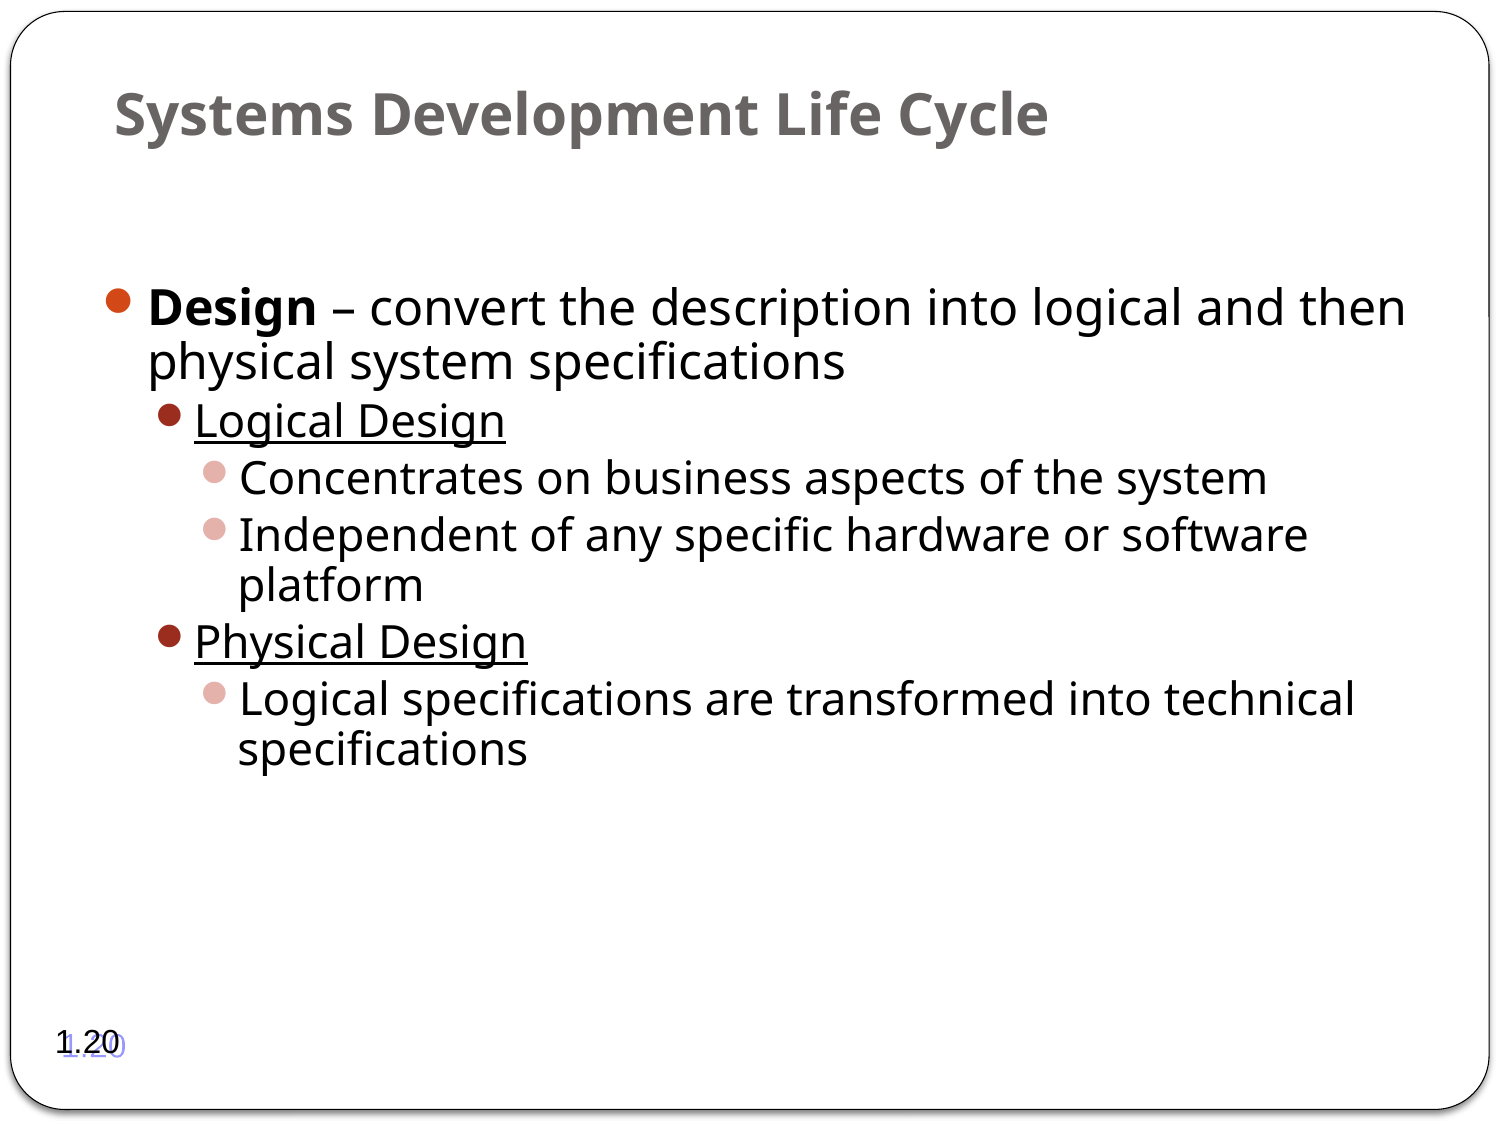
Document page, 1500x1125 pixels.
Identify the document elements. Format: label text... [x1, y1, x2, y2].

text_box 1.20 [37, 1012, 138, 1107]
list Design – convert the description into logical and then physical system specifications Logical Design Concentrates on business aspects of the system Independent of any specific hardware or software platform Physical Design Logical specifications are transformed into technical specifications [87, 275, 1500, 1075]
title Systems Development Life Cycle [99, 62, 1375, 163]
